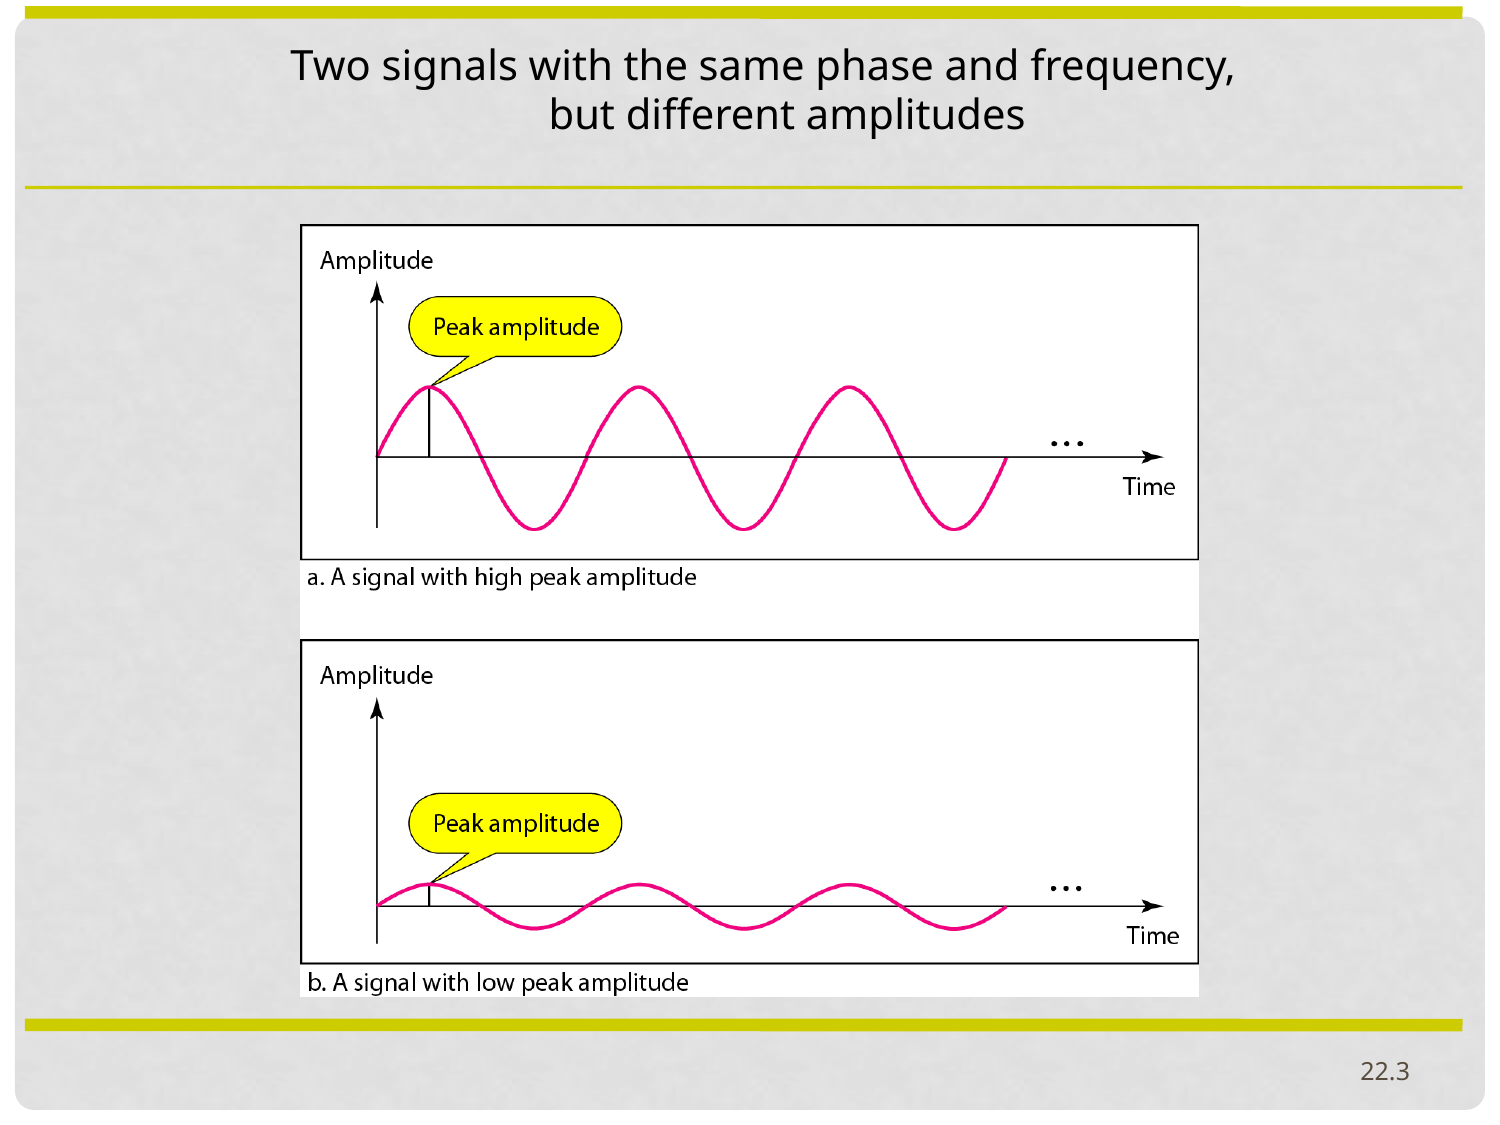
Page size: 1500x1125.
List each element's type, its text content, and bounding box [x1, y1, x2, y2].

text_box Two signals with the same phase and frequency, but different amplitudes [275, 30, 1263, 146]
slide_number 3.22 [1074, 1042, 1425, 1103]
picture [299, 224, 1199, 997]
